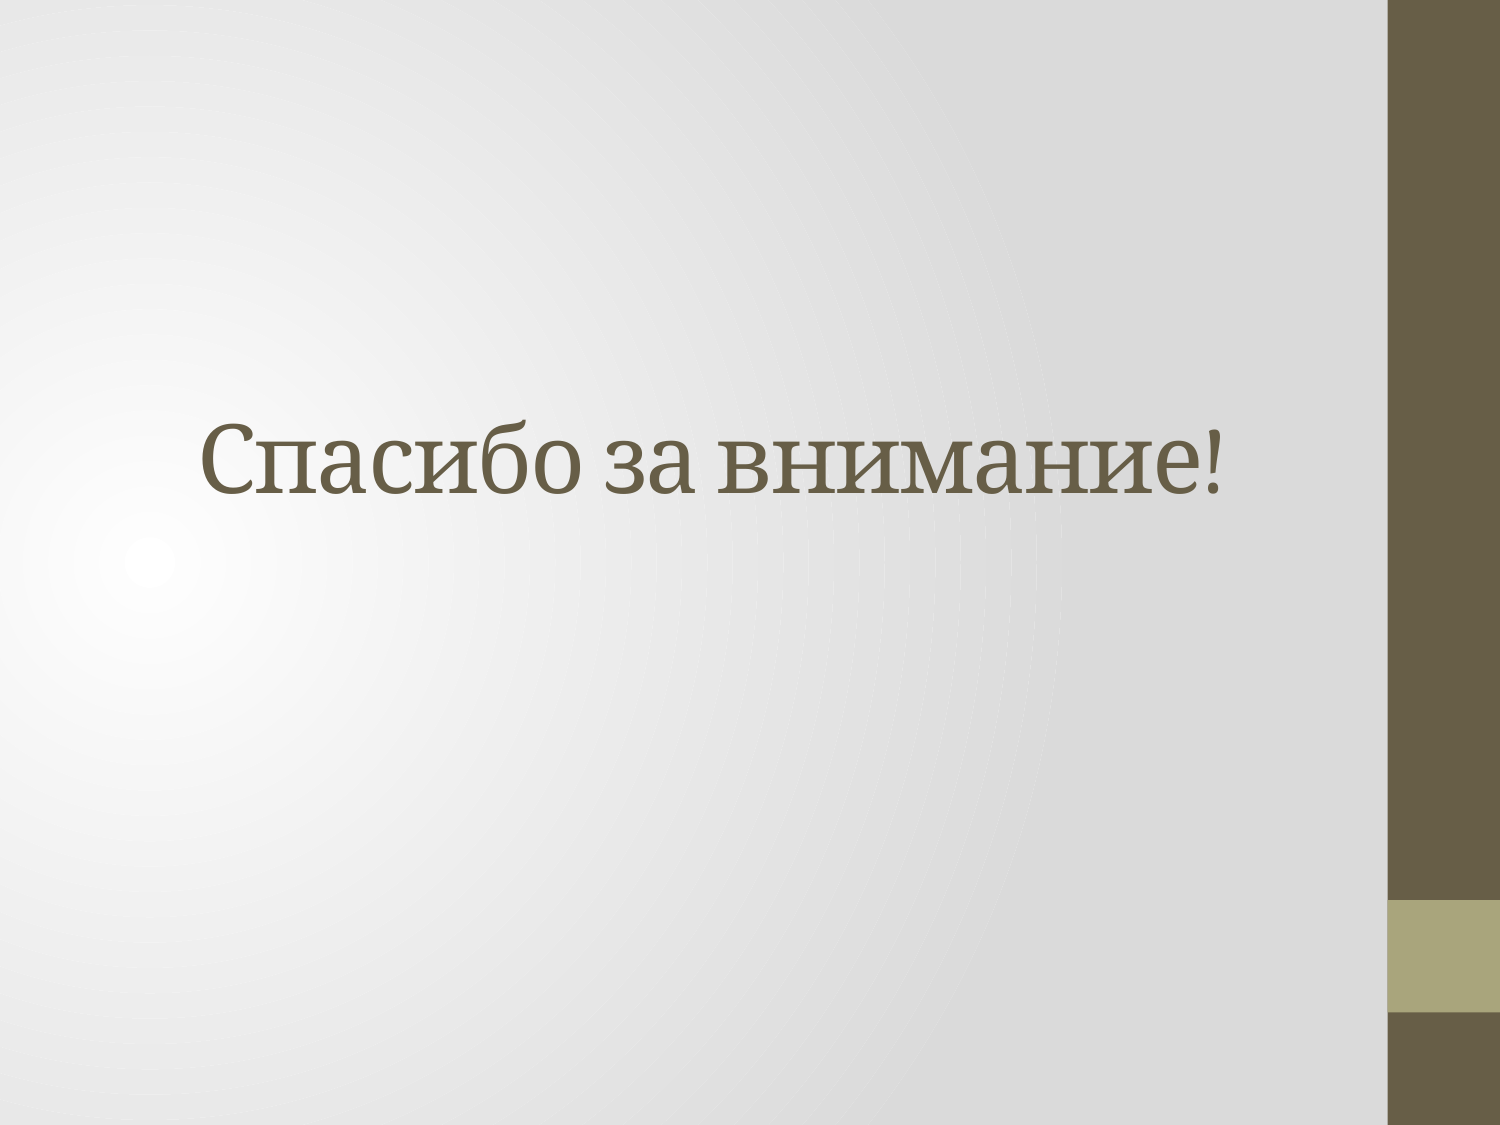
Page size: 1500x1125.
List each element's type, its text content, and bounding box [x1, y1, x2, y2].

title Спасибо за внимание! [88, 361, 1339, 550]
